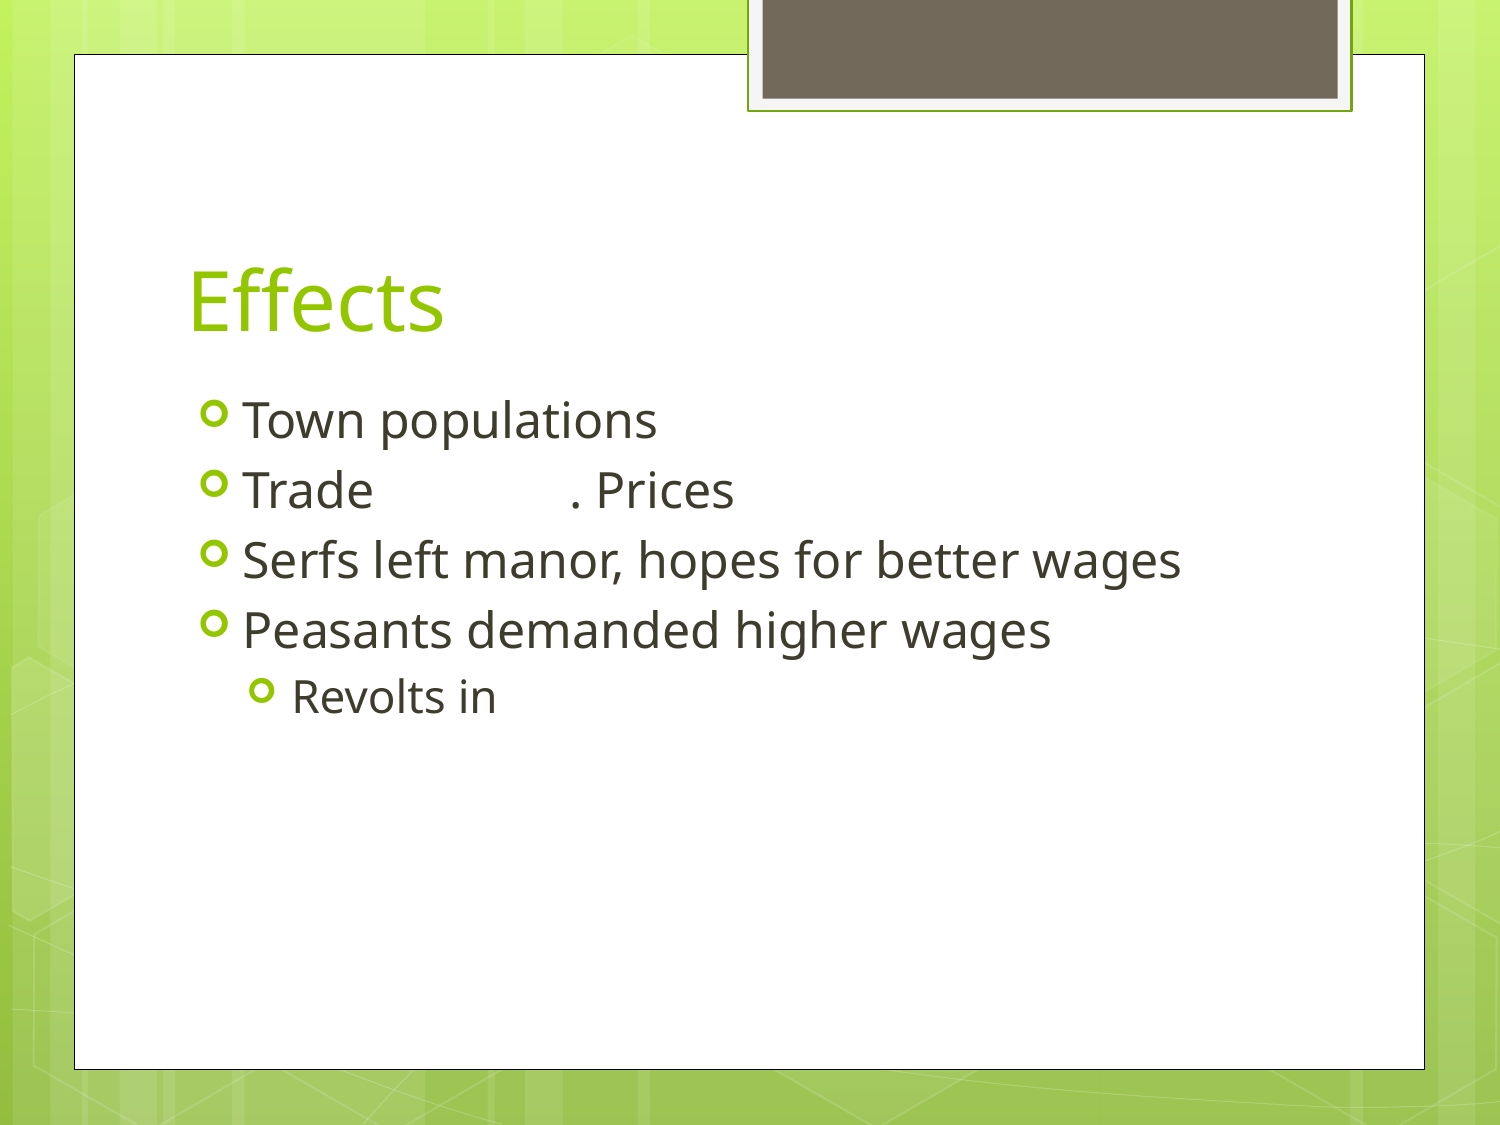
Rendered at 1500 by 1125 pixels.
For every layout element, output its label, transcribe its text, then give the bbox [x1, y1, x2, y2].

list Town populations Trade . Prices Serfs left manor, hopes for better wages Peasants demanded higher wages Revolts in [171, 381, 1283, 957]
title Effects [171, 168, 1324, 357]
